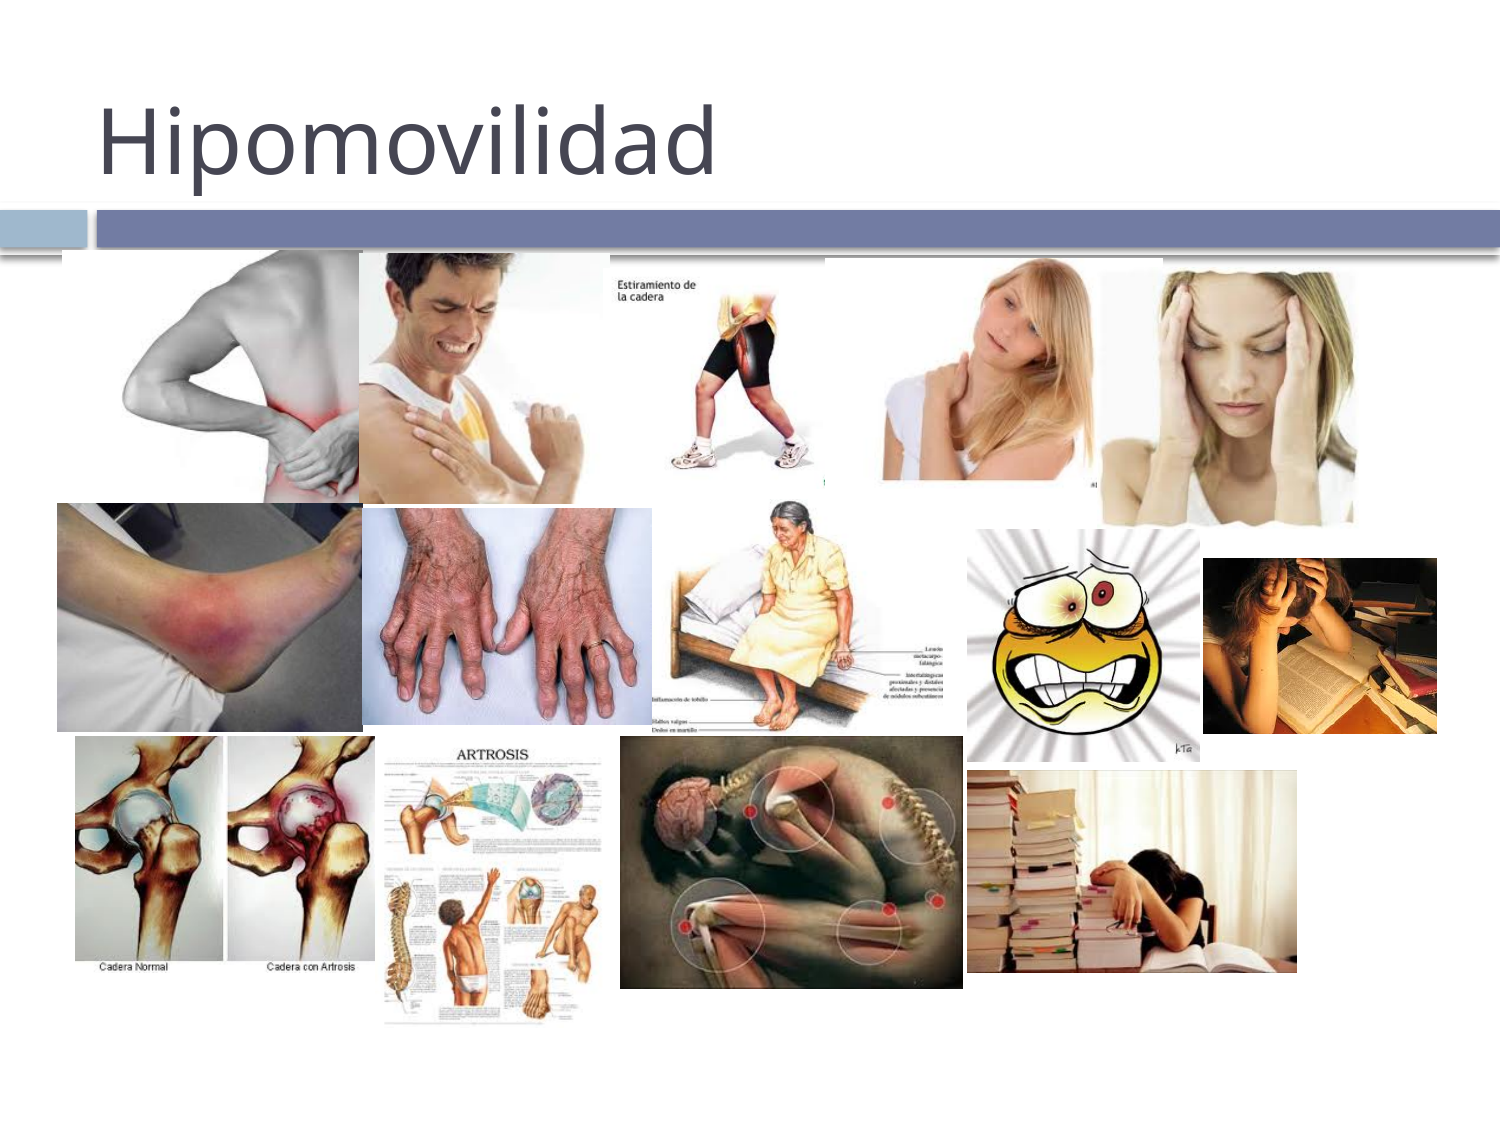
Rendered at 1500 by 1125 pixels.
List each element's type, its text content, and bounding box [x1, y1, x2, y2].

picture [1202, 558, 1437, 734]
picture [57, 249, 1360, 990]
picture [967, 770, 1298, 974]
picture [74, 729, 610, 1028]
title Hipomovilidad [80, 62, 885, 213]
